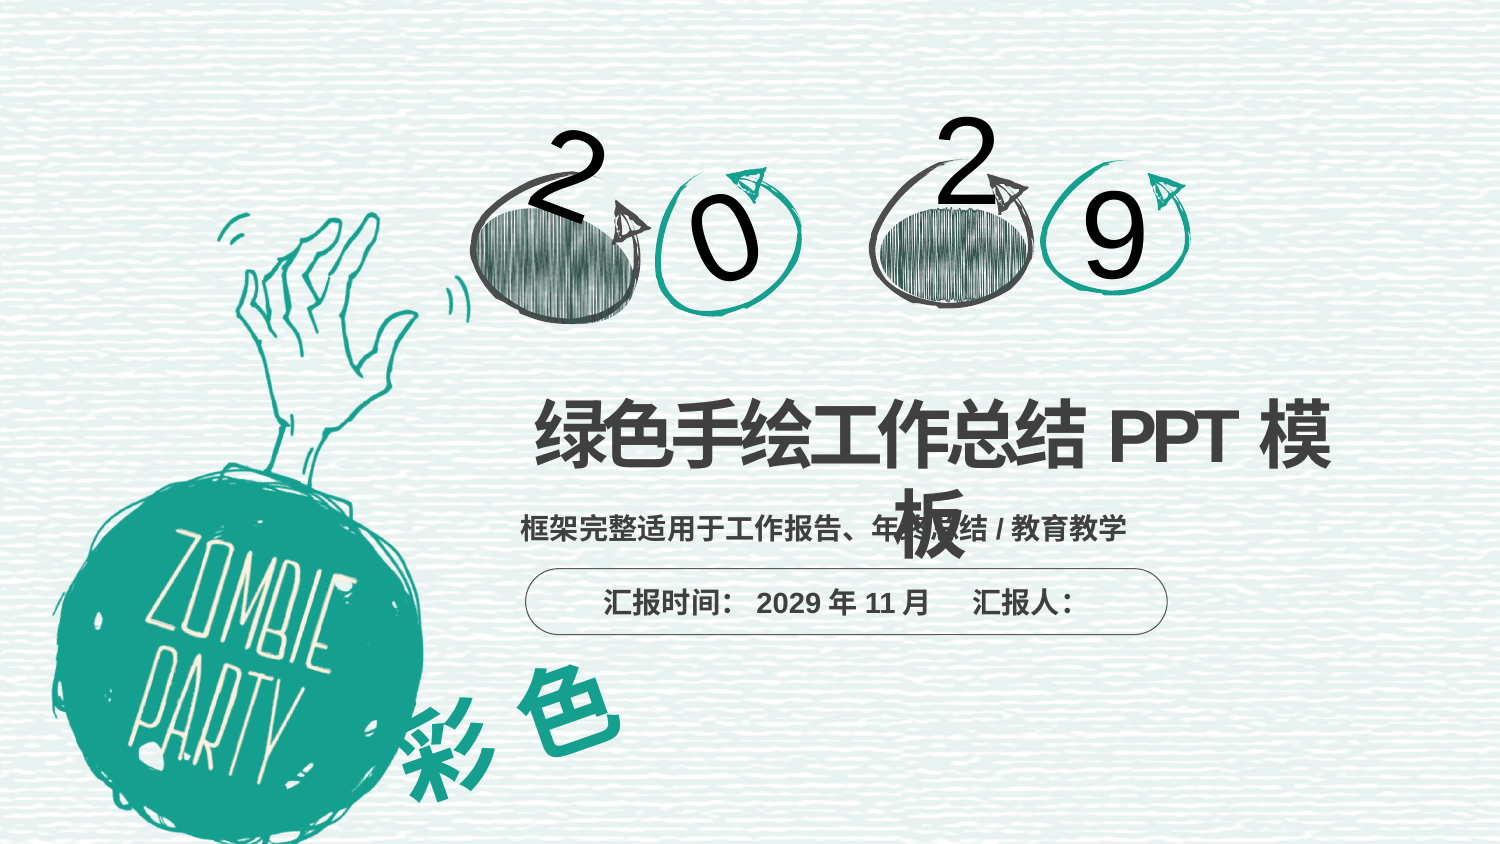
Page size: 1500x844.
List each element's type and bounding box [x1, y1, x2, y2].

text_box [472, 168, 648, 324]
text_box [1039, 159, 1194, 296]
picture [0, 0, 1500, 844]
text_box [643, 169, 805, 312]
text_box [867, 159, 1037, 309]
